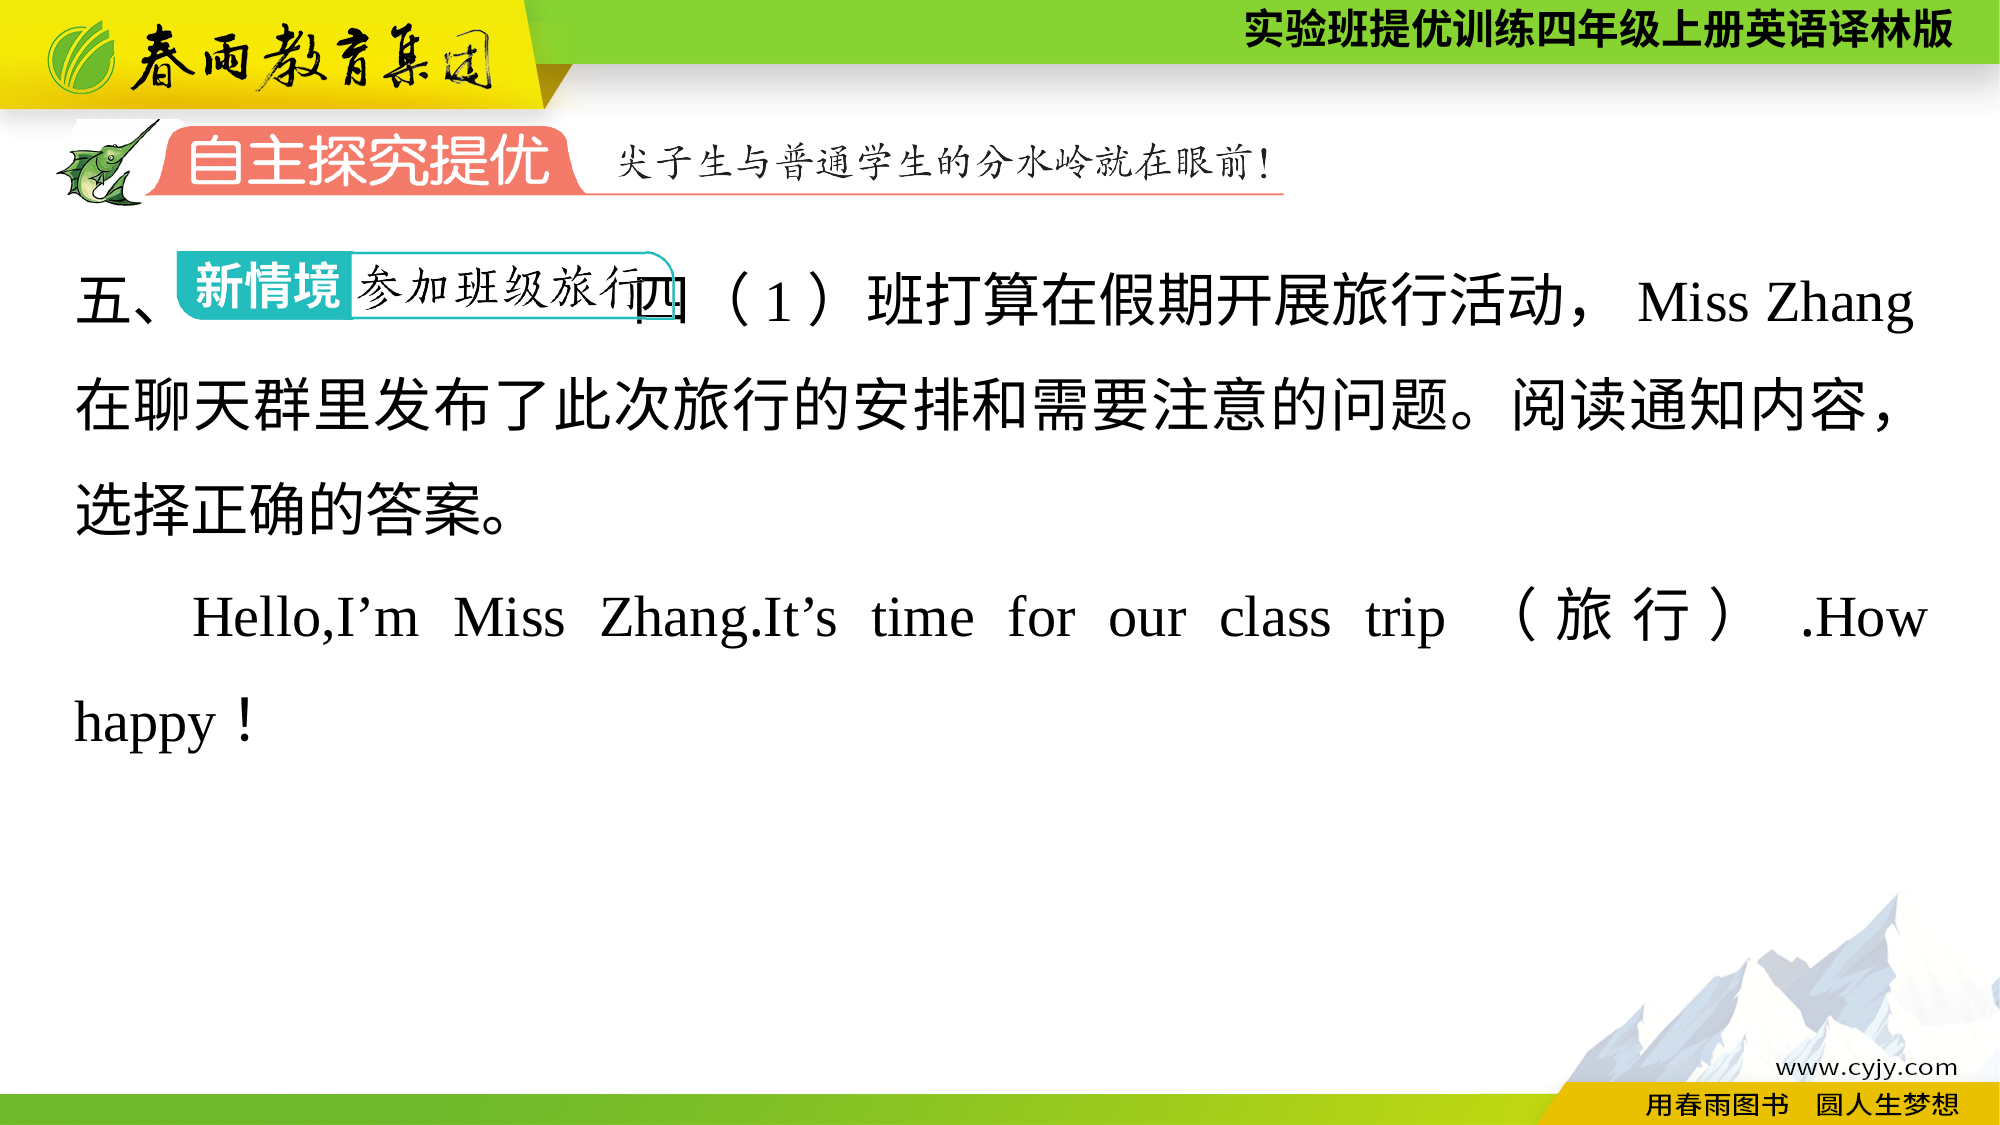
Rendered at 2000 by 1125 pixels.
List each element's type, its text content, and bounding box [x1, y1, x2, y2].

picture [0, 0, 2000, 1125]
list 五、 四（1）班打算在假期开展旅行活动，Miss Zhang在聊天群里发布了此次旅行的安排和需要注意的问题。阅读通知内容，选择正确的答案。 Hello,I’m Miss Zhang.It’s time for our class trip（旅行）.How happy！ [59, 221, 1944, 661]
